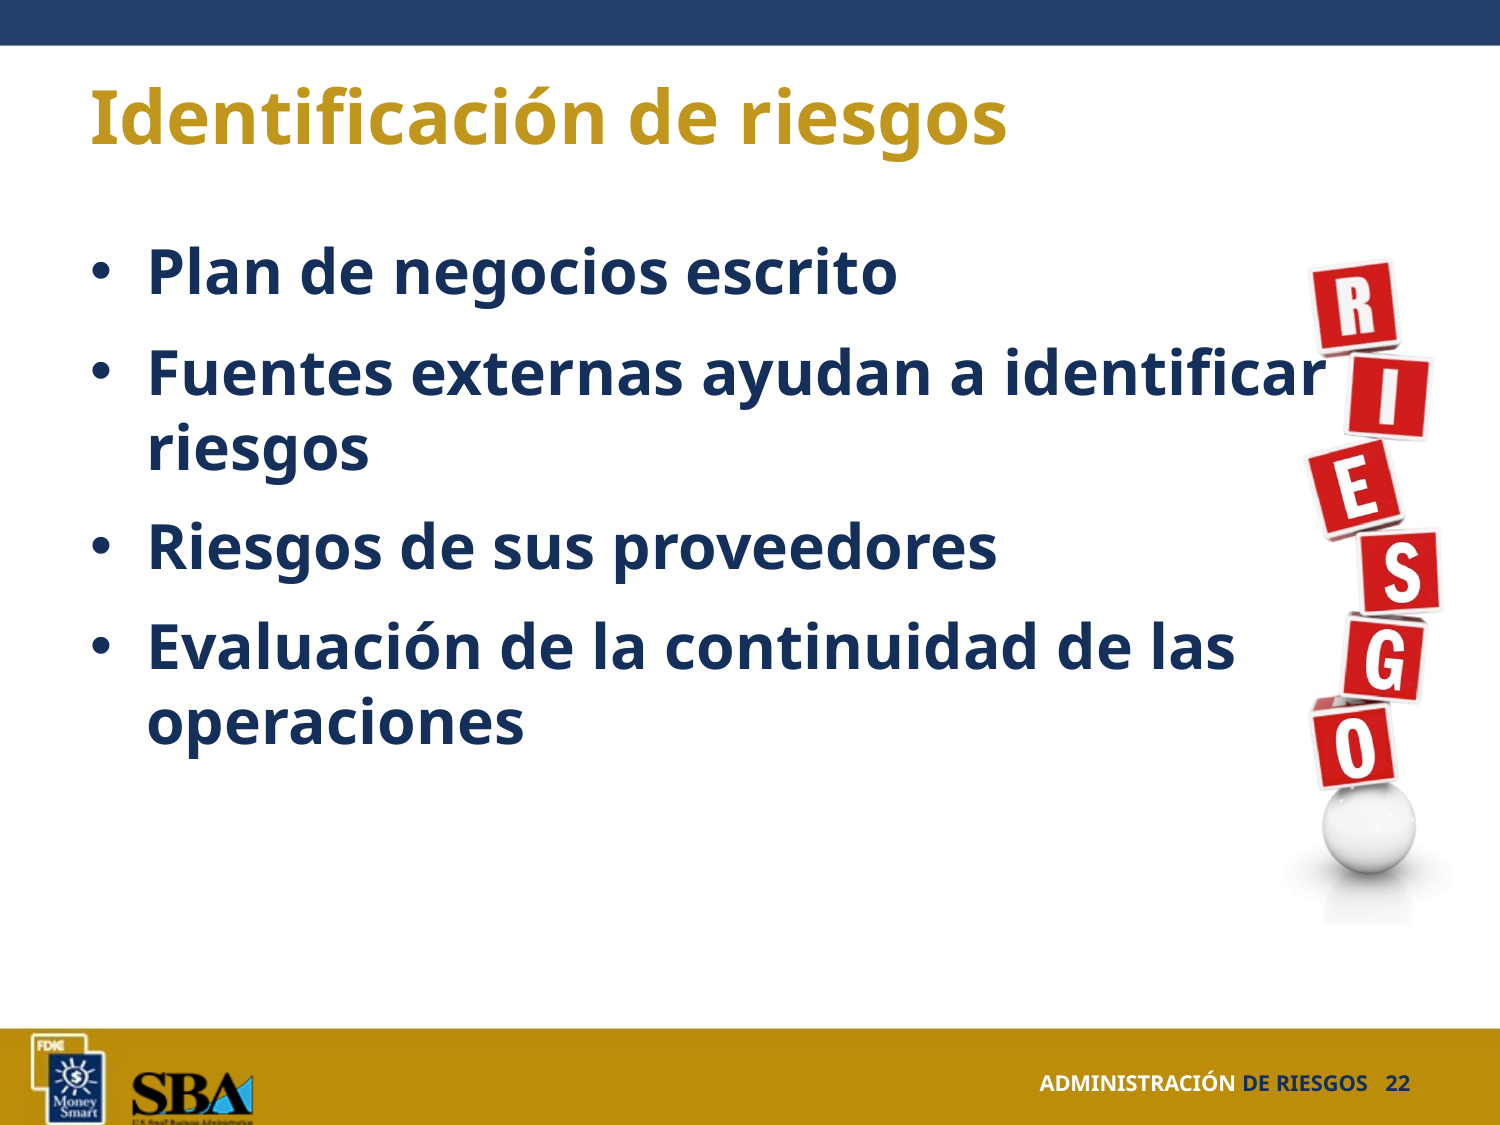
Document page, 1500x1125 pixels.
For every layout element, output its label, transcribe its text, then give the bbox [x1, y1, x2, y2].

picture [0, 0, 1500, 1125]
title Identificación de riesgos [74, 62, 1426, 163]
list Plan de negocios escrito Fuentes externas ayudan a identificar riesgos Riesgos de sus proveedores Evaluación de la continuidad de las operaciones [74, 224, 1426, 926]
